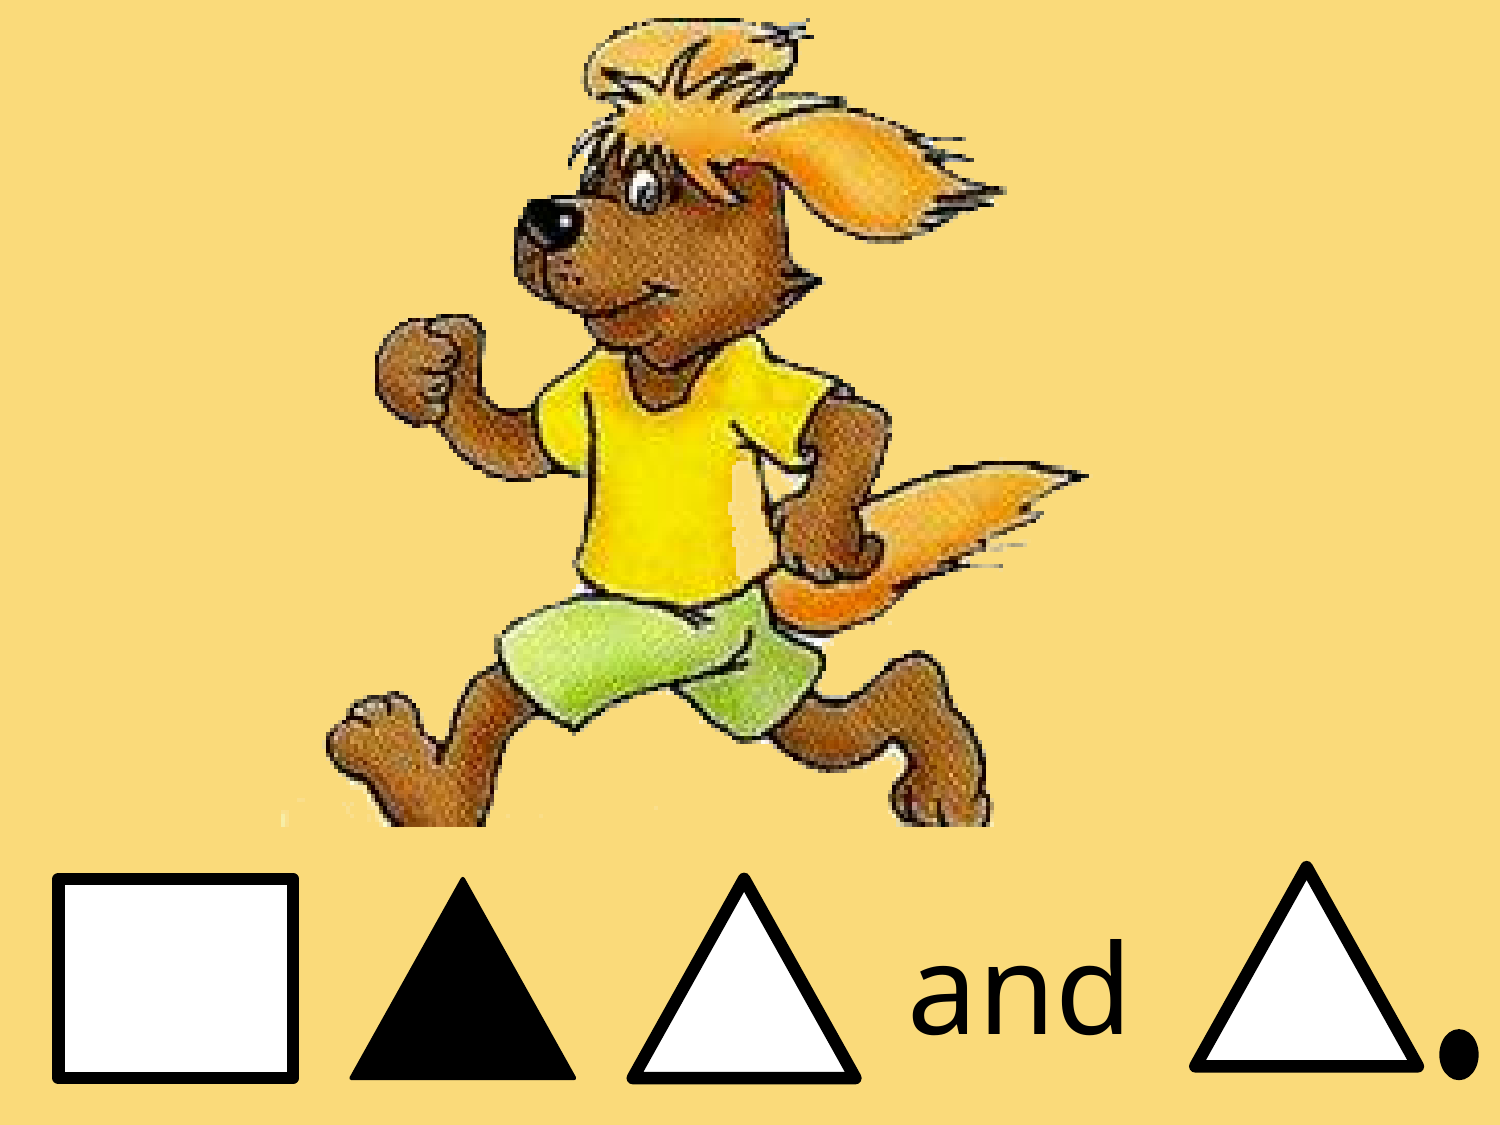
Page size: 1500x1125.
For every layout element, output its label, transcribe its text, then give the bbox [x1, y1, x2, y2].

text_box and [893, 902, 1148, 1068]
picture [280, 0, 1155, 827]
text_box [1439, 1029, 1479, 1081]
text_box [349, 876, 576, 1081]
text_box [630, 876, 858, 1081]
text_box [1193, 865, 1420, 1069]
text_box [56, 877, 295, 1080]
